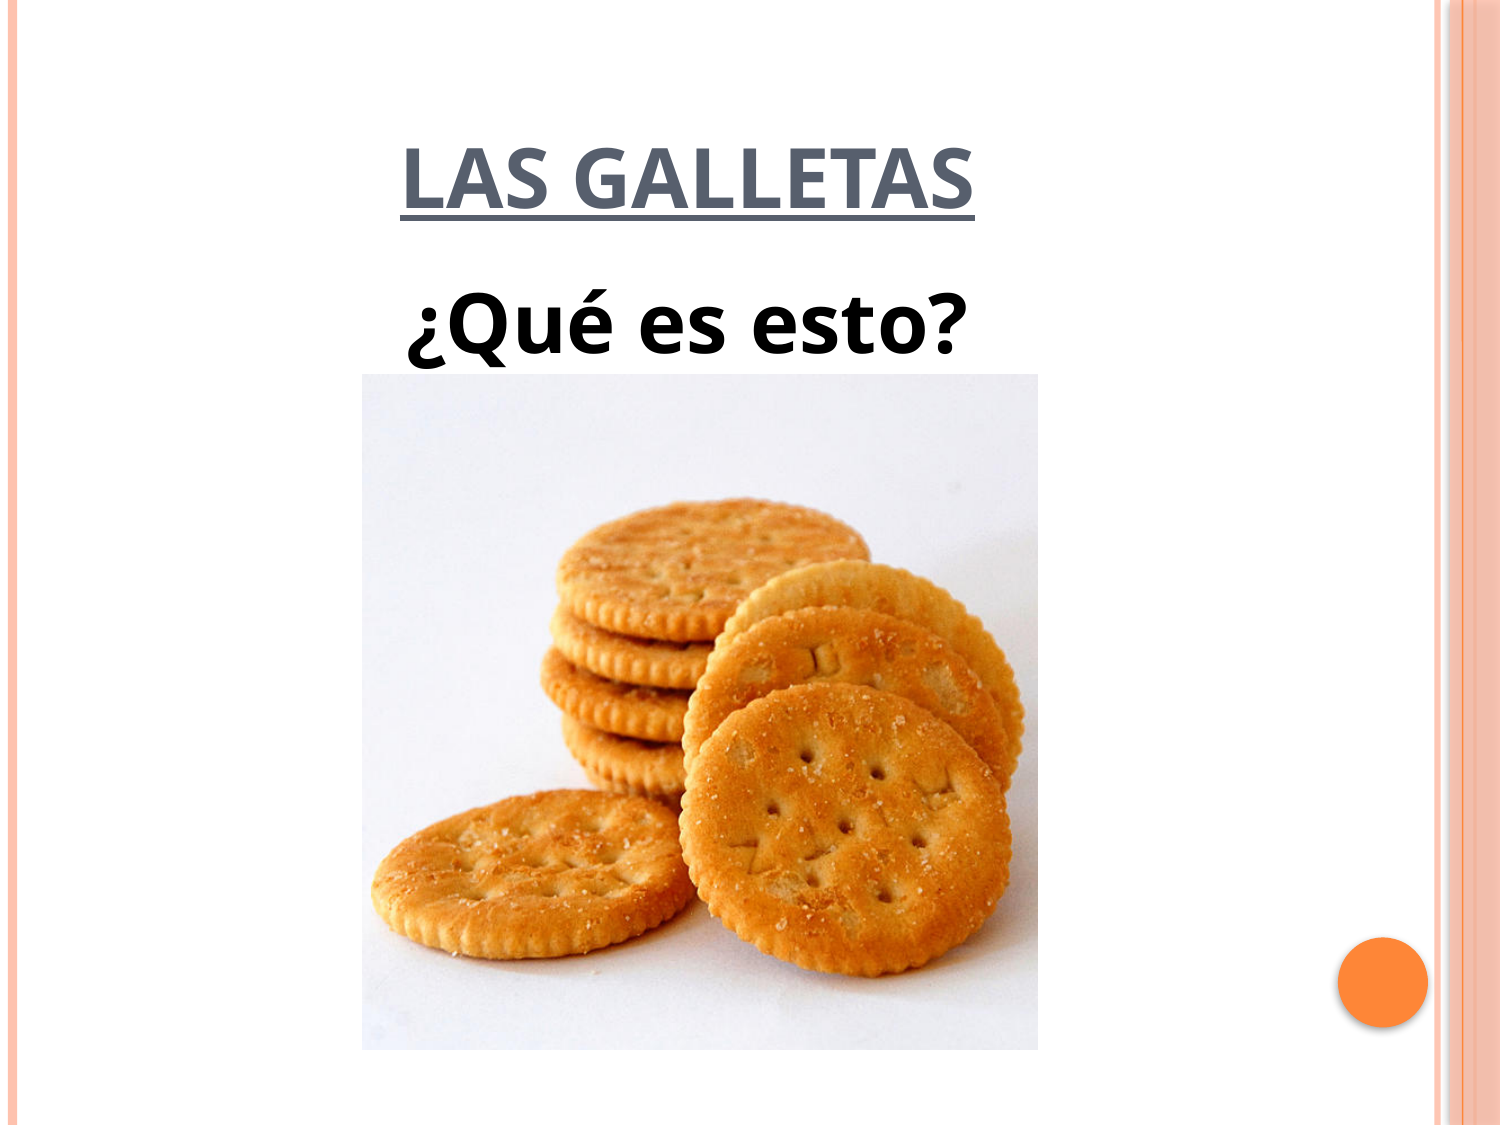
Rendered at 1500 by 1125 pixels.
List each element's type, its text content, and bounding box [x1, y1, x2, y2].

list ¿Qué es esto? [75, 262, 1300, 1062]
title las galletas [75, 45, 1300, 233]
picture [361, 374, 1038, 1051]
